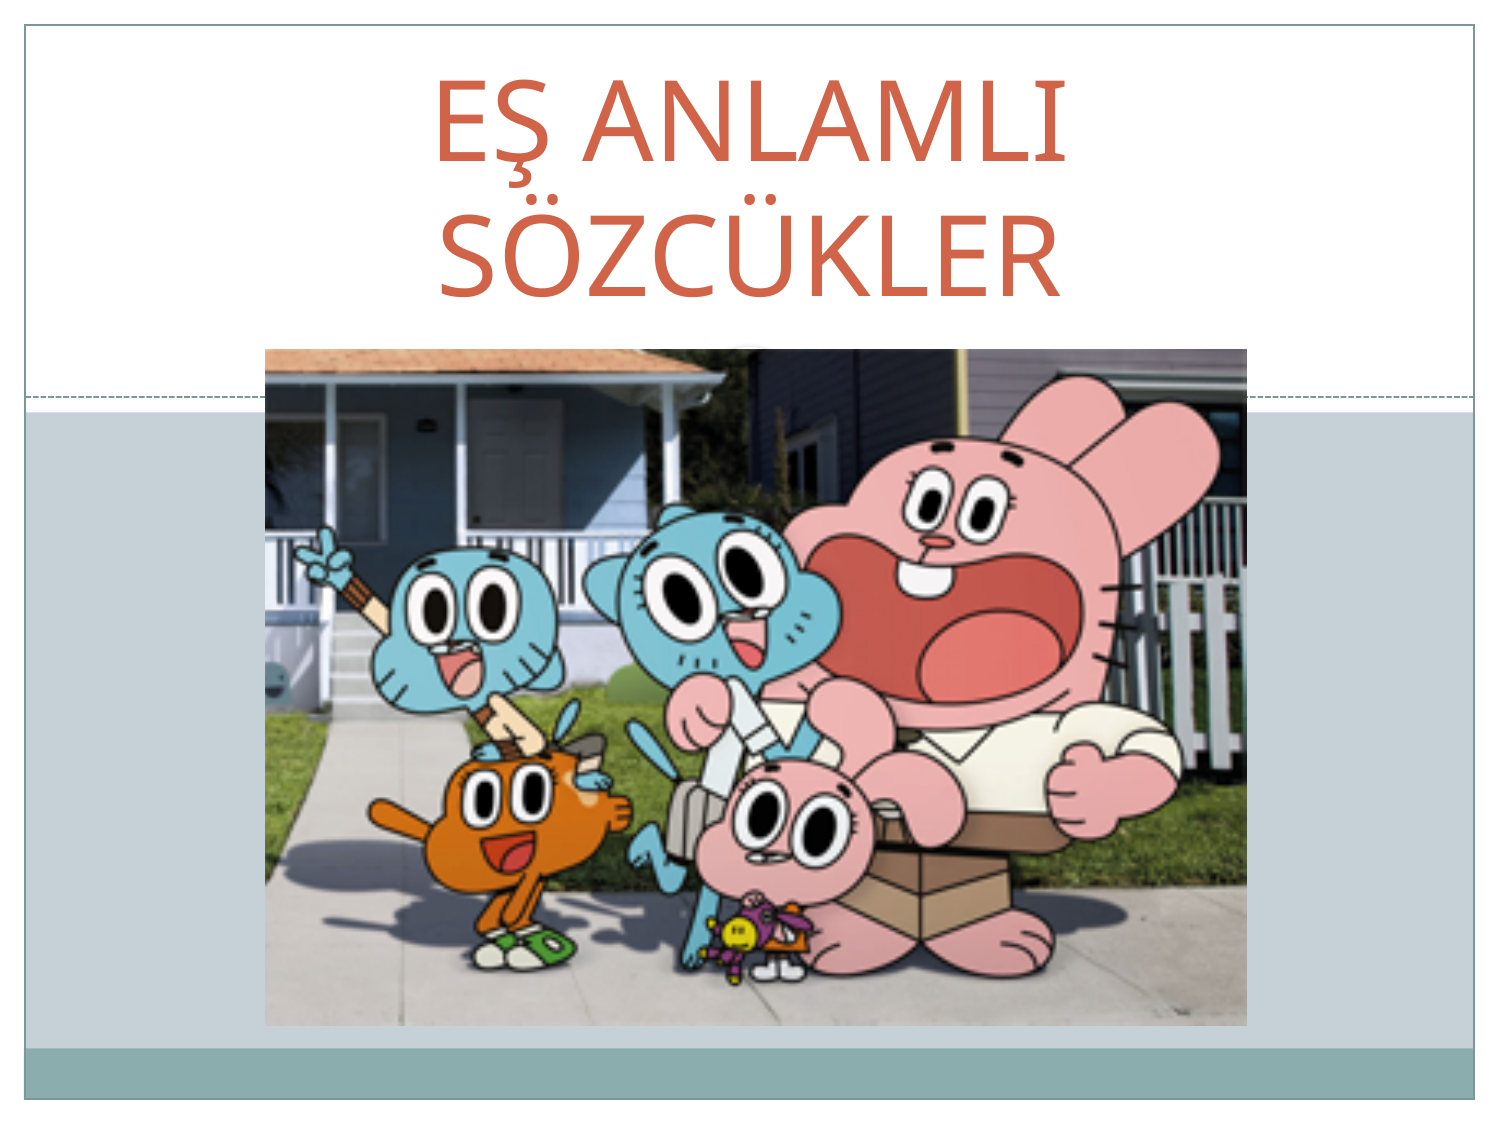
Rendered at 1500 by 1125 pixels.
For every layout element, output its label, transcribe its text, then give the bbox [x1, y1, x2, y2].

picture [265, 349, 1247, 1026]
title EŞ ANLAMLI SÖZCÜKLER [112, 125, 1388, 327]
